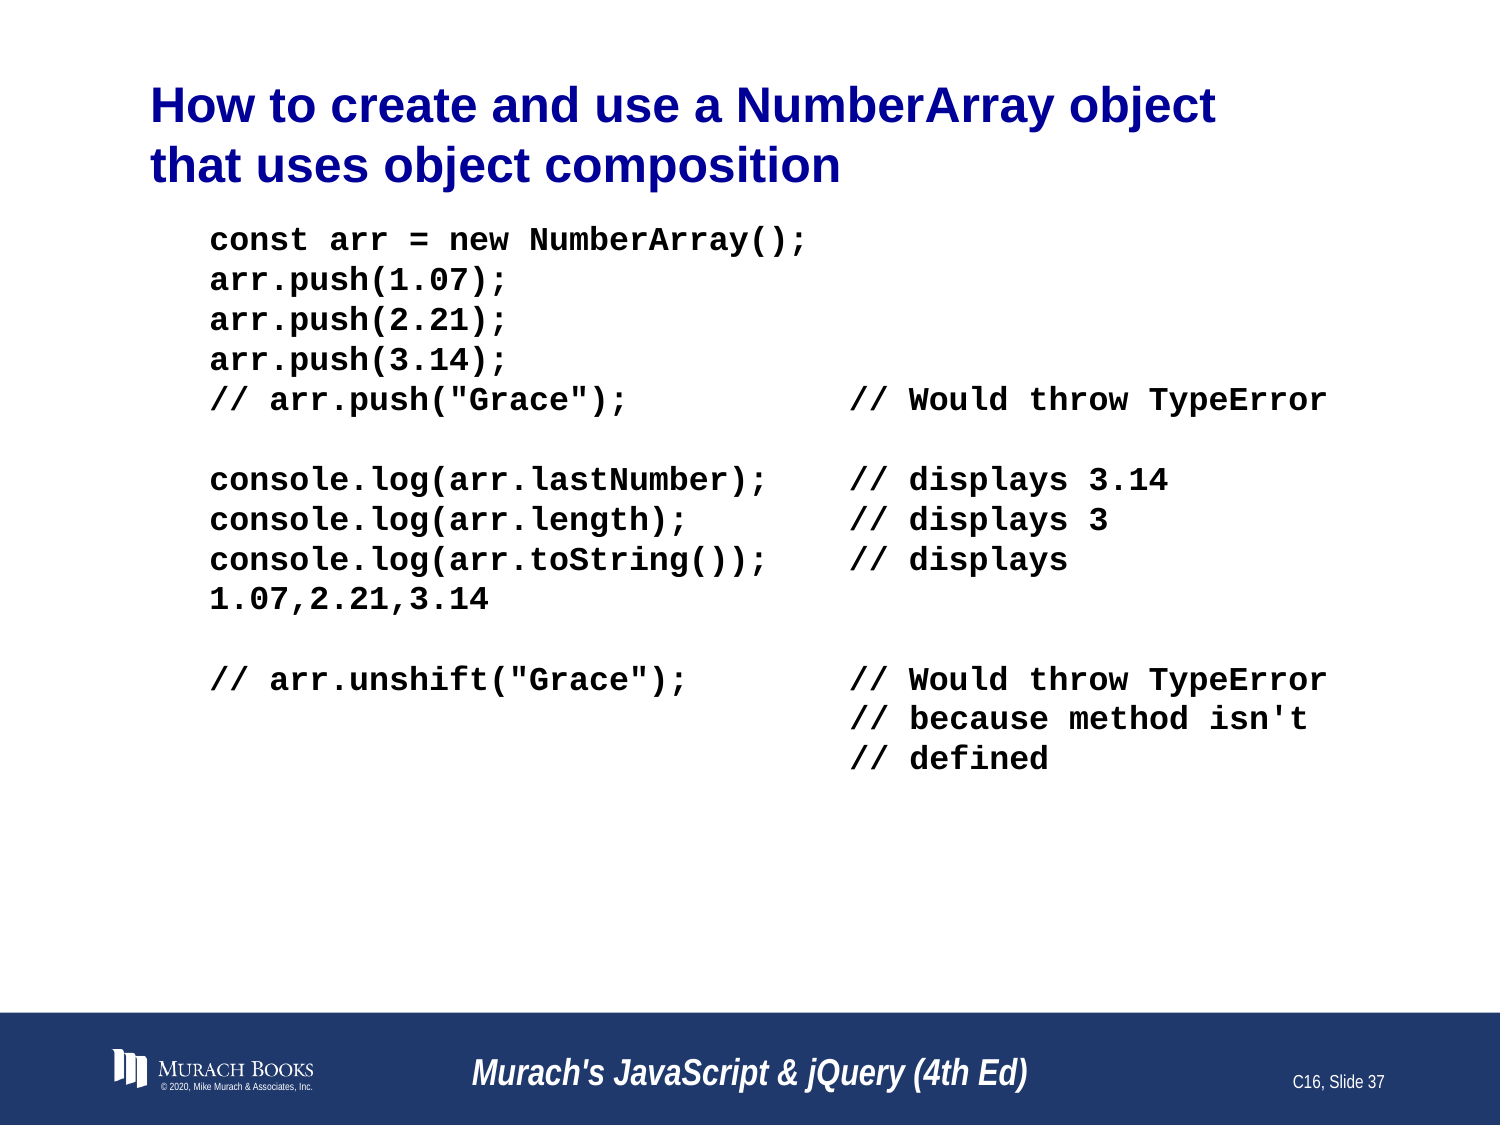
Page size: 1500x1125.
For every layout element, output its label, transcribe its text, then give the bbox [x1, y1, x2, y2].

list const arr = new NumberArray(); arr.push(1.07); arr.push(2.21); arr.push(3.14); // arr.push("Grace"); // Would throw TypeError console.log(arr.lastNumber); // displays 3.14 console.log(arr.length); // displays 3 console.log(arr.toString()); // displays 1.07,2.21,3.14 // arr.unshift("Grace"); // Would throw TypeError // because method isn't // defined [137, 210, 1350, 1010]
footer © 2020, Mike Murach & Associates, Inc. [12, 1025, 463, 1100]
slide_number C16, Slide 37 [1087, 1025, 1400, 1100]
slide_number Murach's JavaScript & jQuery (4th Ed) [463, 1025, 1050, 1100]
title How to create and use a NumberArray object that uses object composition [150, 72, 1350, 194]
